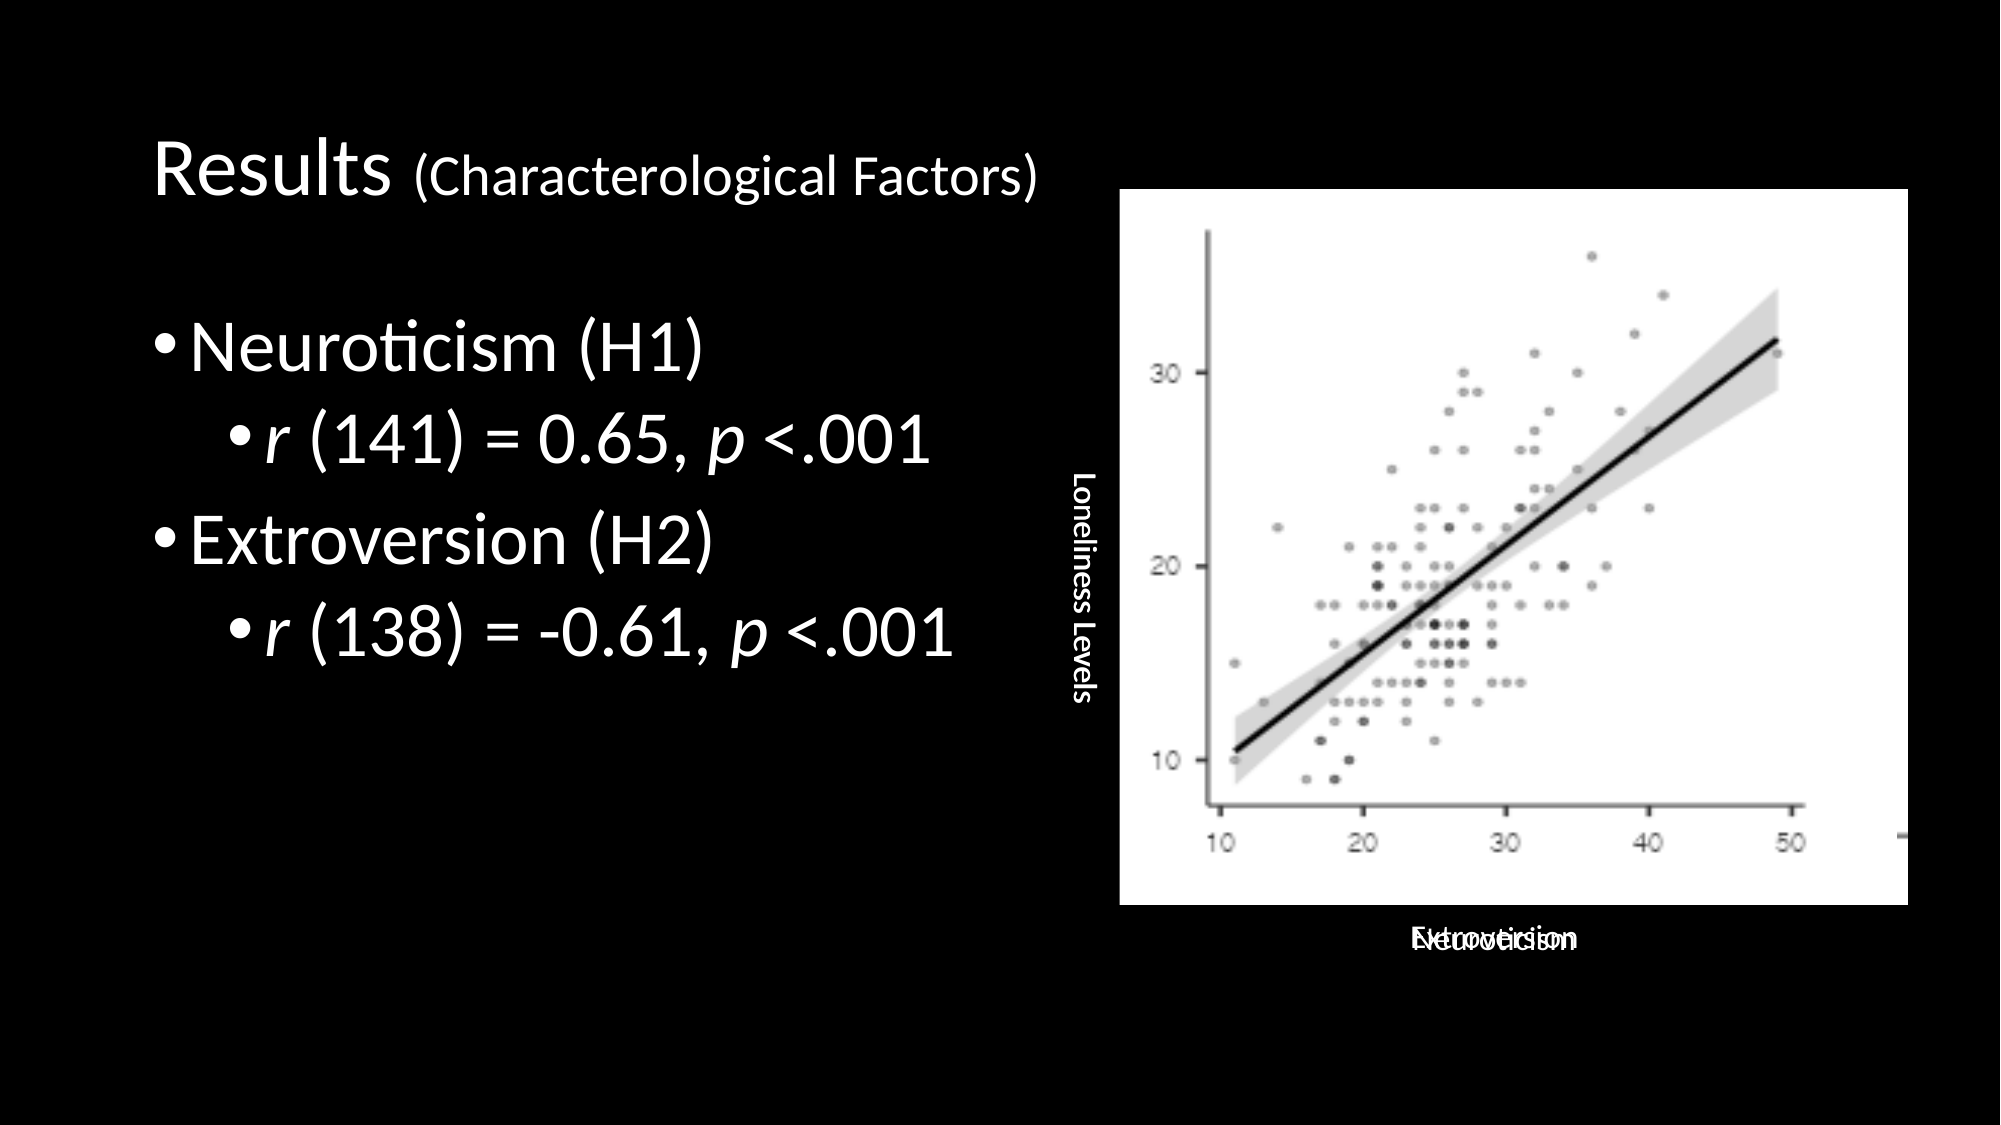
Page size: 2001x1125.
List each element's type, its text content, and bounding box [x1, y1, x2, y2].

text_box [1897, 189, 1908, 964]
list Neuroticism (H1) r (141) = 0.65, p <.001 Extroversion (H2) r (138) = -0.61, p <.001 [137, 299, 1223, 1014]
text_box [1059, 189, 1897, 968]
title Results (Characterological Factors) [137, 59, 1863, 278]
